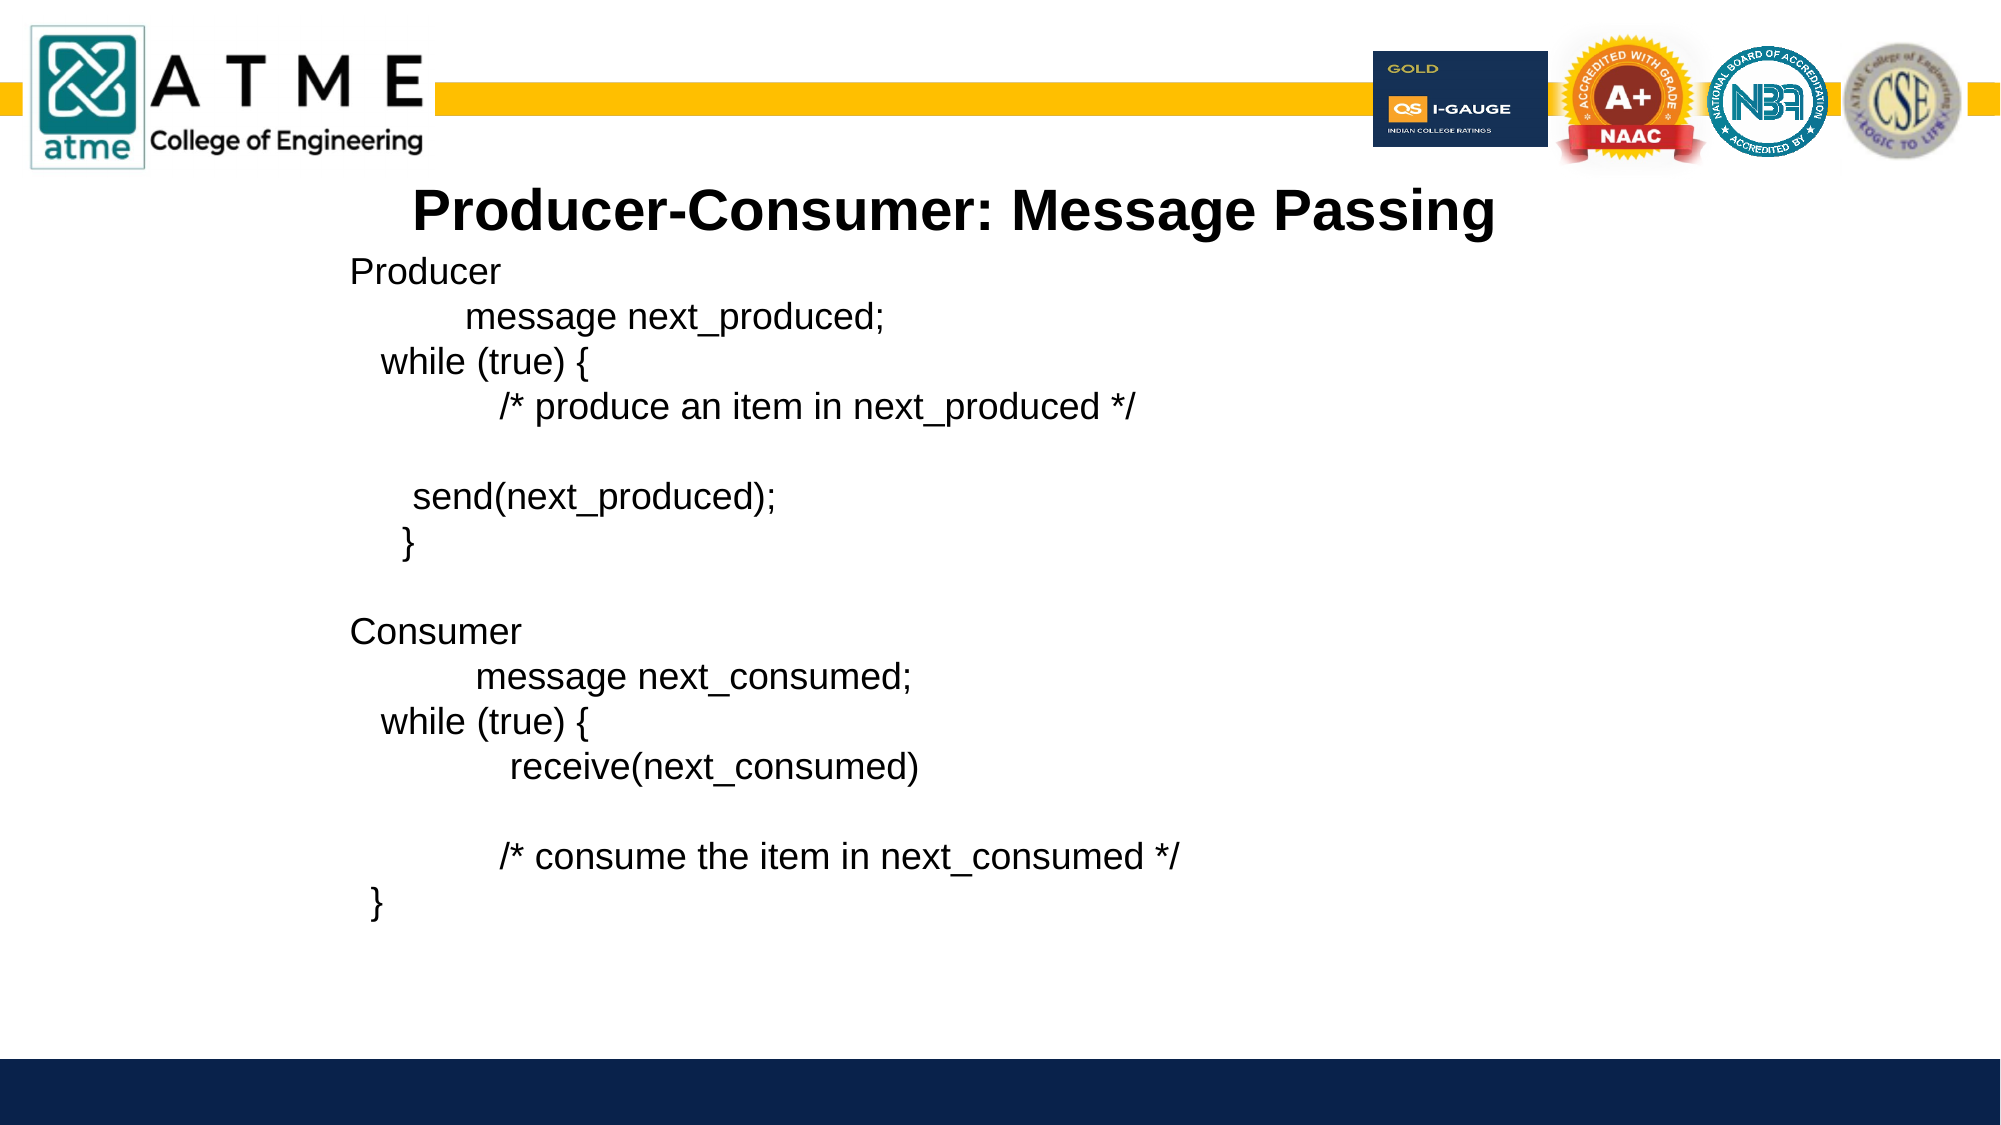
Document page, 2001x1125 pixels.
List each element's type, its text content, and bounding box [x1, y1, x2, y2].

text_box Producer-Consumer: Message Passing [397, 164, 1513, 250]
text_box Producer message next_produced; while (true) { /* produce an item in next_produced */ send(next_produced); } Consumer message next_consumed; while (true) { receive(next_consumed) /* consume the item in next_consumed */ } [334, 239, 1196, 930]
picture [1840, 26, 1968, 176]
picture [22, 15, 435, 178]
picture [0, 1059, 2001, 1125]
picture [1373, 20, 1828, 180]
